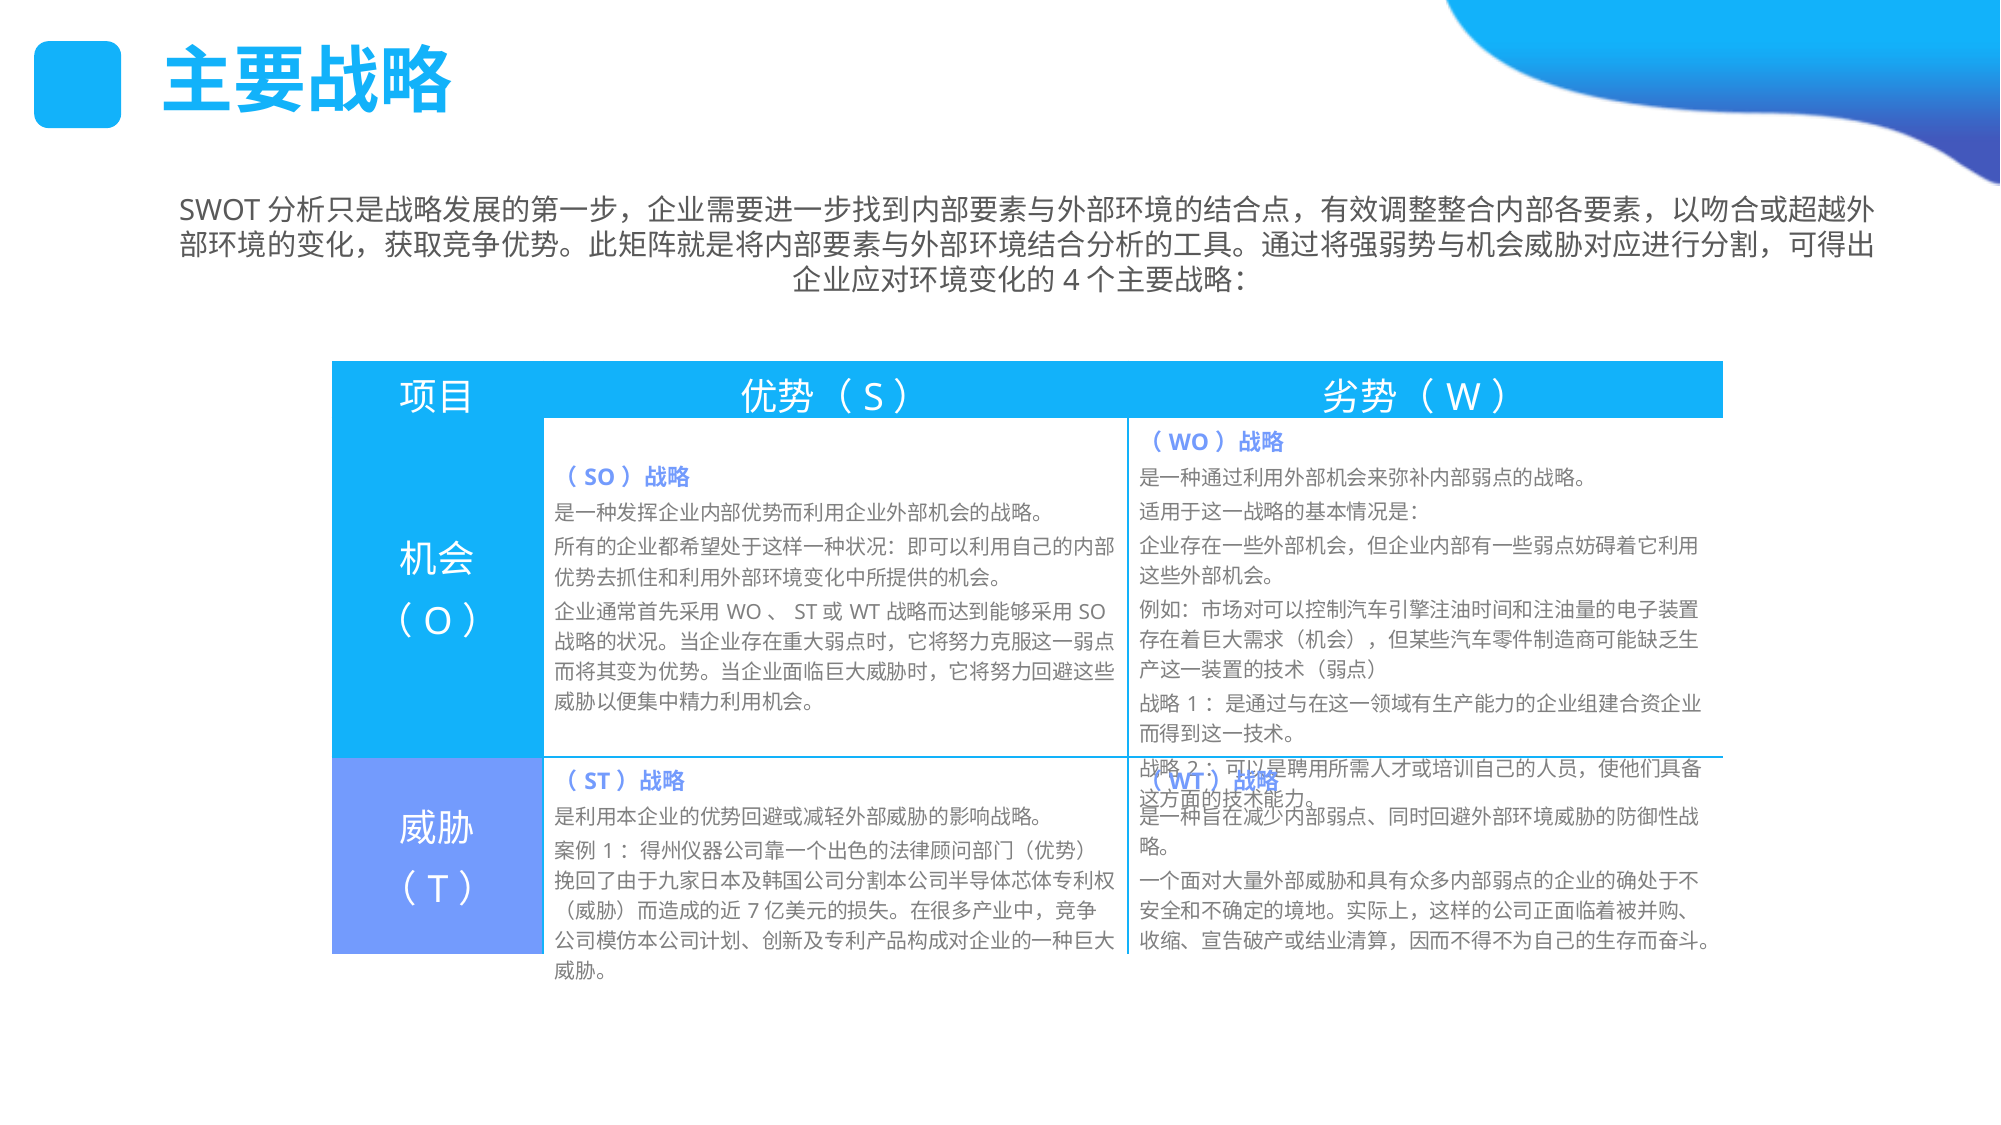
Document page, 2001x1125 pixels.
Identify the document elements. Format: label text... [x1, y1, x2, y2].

table_header 劣势（W） [1129, 361, 1723, 417]
table_header 优势（S） [544, 361, 1127, 417]
table_cell （WO）战略 是一种通过利用外部机会来弥补内部弱点的战略。 适用于这一战略的基本情况是： 企业存在一些外部机会，但企业内部有一些弱点妨碍着它利用这些外部机会。 例如：市场对可以控制汽车引擎注油时间和注油量的电子装置存在着巨大需求（机会），但某些汽车零件制造商可能缺乏生产这一装置的技术（弱点） 战略1：是通过与在这一领域有生产能力的企业组建合资企业而得到这一技术。 战略2：可以是聘用所需人才或培训自己的人员，使他们具备这方面的技术能力。 [1129, 418, 1723, 756]
table_cell （ST）战略 是利用本企业的优势回避或减轻外部威胁的影响战略。 案例1：得州仪器公司靠一个出色的法律顾问部门（优势）挽回了由于九家日本及韩国公司分割本公司半导体芯体专利权（威胁）而造成的近7亿美元的损失。在很多产业中，竞争公司模仿本公司计划、创新及专利产品构成对企业的一种巨大威胁。 [544, 758, 1127, 954]
table_cell （WT）战略 是一种旨在减少内部弱点、同时回避外部环境威胁的防御性战略。 一个面对大量外部威胁和具有众多内部弱点的企业的确处于不安全和不确定的境地。实际上，这样的公司正面临着被并购、收缩、宣告破产或结业清算，因而不得不为自己的生存而奋斗。 [1129, 758, 1723, 954]
table_cell 威胁 （T） [332, 758, 542, 954]
text_box SWOT分析只是战略发展的第一步，企业需要进一步找到内部要素与外部环境的结合点，有效调整整合内部各要素，以吻合或超越外部环境的变化，获取竞争优势。此矩阵就是将内部要素与外部环境结合分析的工具。通过将强弱势与机会威胁对应进行分割，可得出企业应对环境变化的4个主要战略： [155, 183, 1900, 304]
table_cell （SO）战略 是一种发挥企业内部优势而利用企业外部机会的战略。 所有的企业都希望处于这样一种状况：即可以利用自己的内部优势去抓住和利用外部环境变化中所提供的机会。 企业通常首先采用WO、ST或WT战略而达到能够采用SO战略的状况。当企业存在重大弱点时，它将努力克服这一弱点而将其变为优势。当企业面临巨大威胁时，它将努力回避这些威胁以便集中精力利用机会。 [544, 418, 1127, 756]
table_header 项目 [332, 361, 542, 417]
picture [1445, 0, 2000, 186]
text_box 主要战略 [149, 28, 1047, 128]
table_cell 机会 （O） [332, 418, 542, 756]
